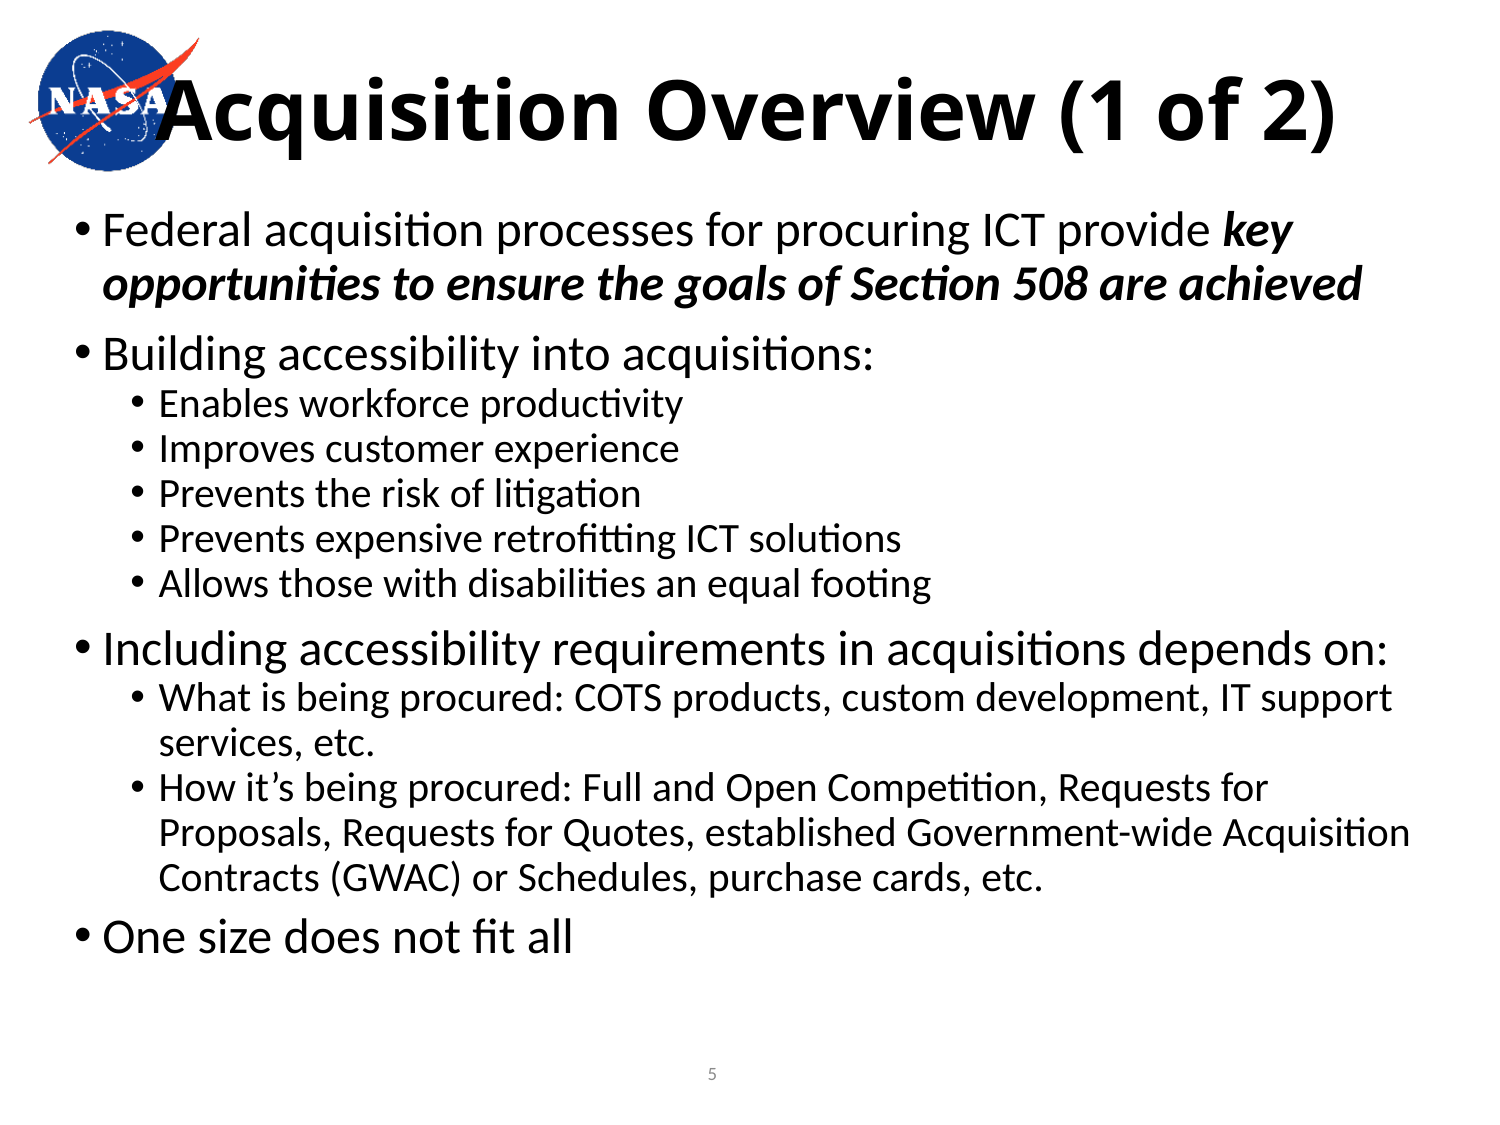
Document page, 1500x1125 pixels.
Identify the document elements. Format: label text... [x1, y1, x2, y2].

picture [0, 12, 292, 190]
slide_number 5 [543, 1042, 882, 1103]
title Acquisition Overview (1 of 2) [24, 65, 1469, 161]
list Federal acquisition processes for procuring ICT provide key opportunities to ensure the goals of Section 508 are achieved Building accessibility into acquisitions: Enables workforce productivity Improves customer experience Prevents the risk of litigation Prevents expensive retrofitting ICT solutions Allows those with disabilities an equal footing Including accessibility requirements in acquisitions depends on: What is being procured: COTS products, custom development, IT support services, etc. How it’s being procured: Full and Open Competition, Requests for Proposals, Requests for Quotes, established Government-wide Acquisition Contracts (GWAC) or Schedules, purchase cards, etc. One size does not fit all [59, 196, 1469, 1068]
